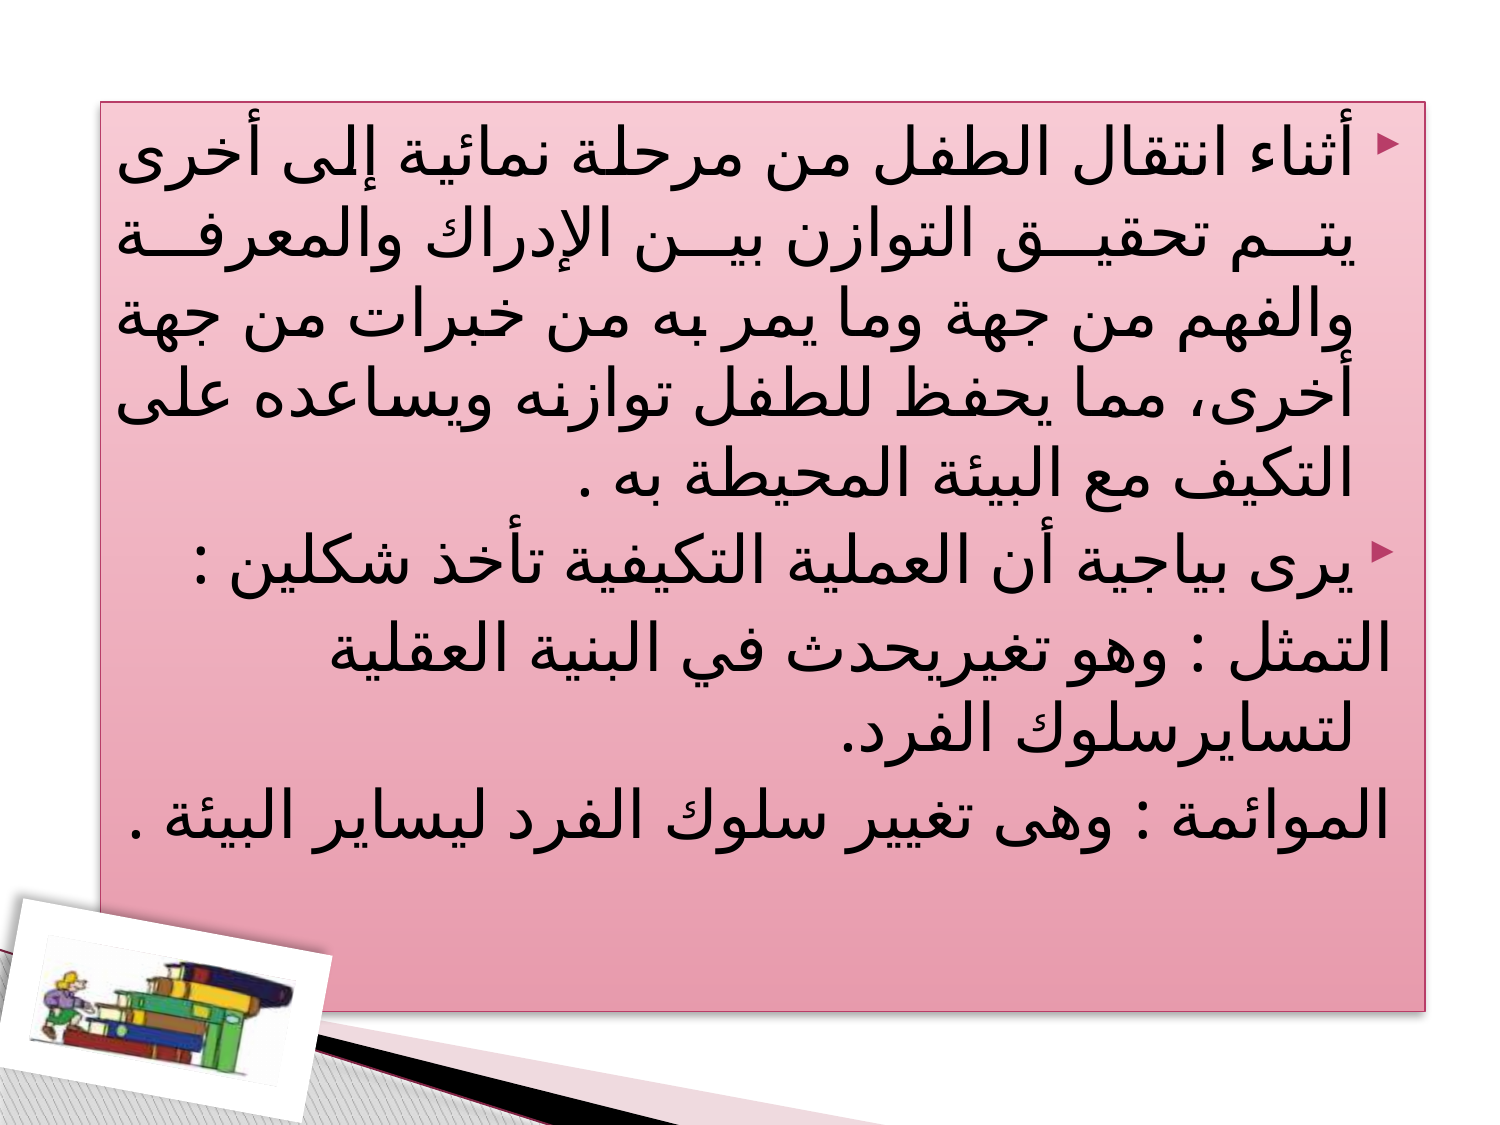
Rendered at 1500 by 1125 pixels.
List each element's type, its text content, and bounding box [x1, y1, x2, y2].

picture [30, 936, 295, 1086]
list أثناء انتقال الطفل من مرحلة نمائية إلى أخرى يتم تحقيق التوازن بين الإدراك والمعرفة والفهم من جهة وما يمر به من خبرات من جهة أخرى، مما يحفظ للطفل توازنه ويساعده على التكيف مع البيئة المحيطة به . يرى بياجية أن العملية التكيفية تأخذ شكلين : التمثل : وهو تغيريحدث في البنية العقلية لتسايرسلوك الفرد. الموائمة : وهى تغيير سلوك الفرد ليساير البيئة . [100, 101, 1426, 1012]
